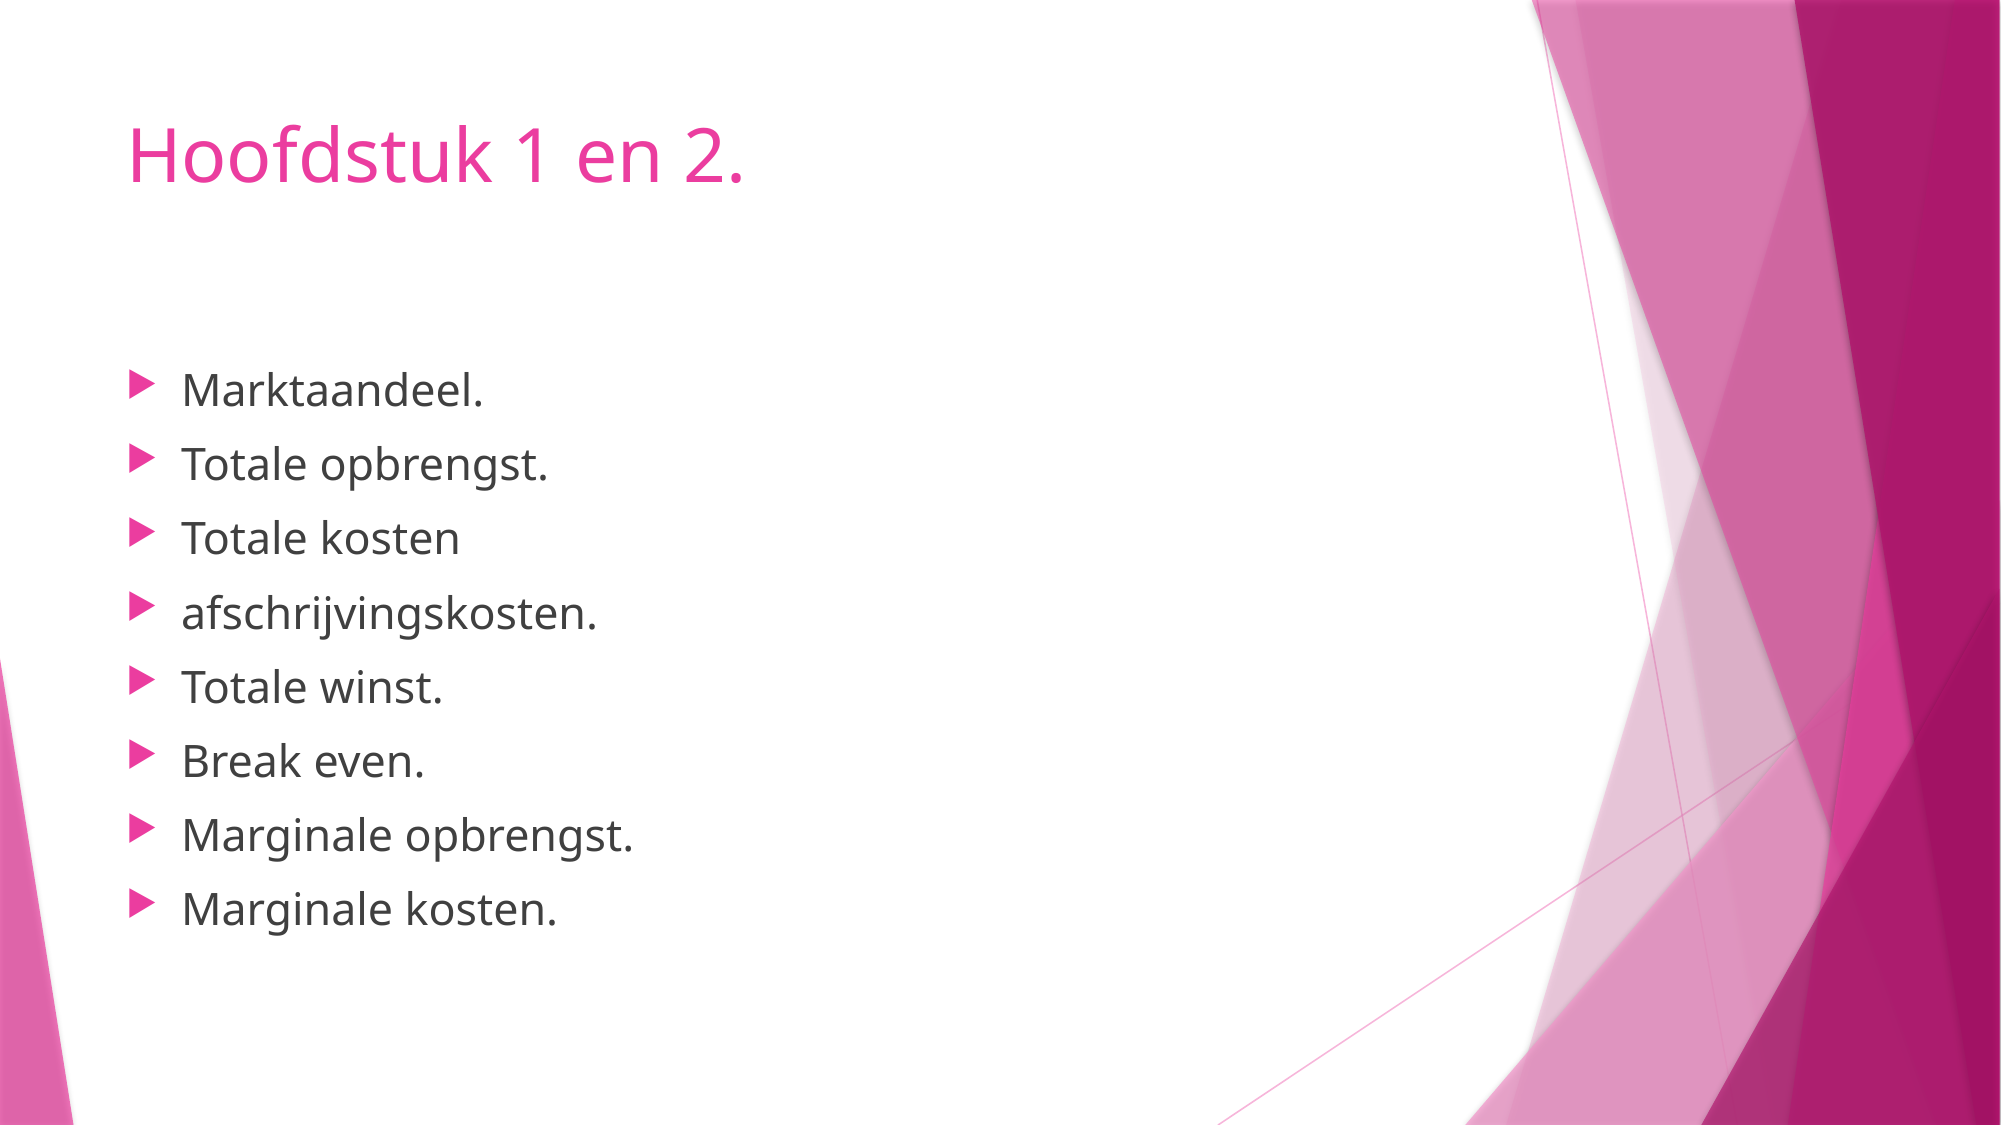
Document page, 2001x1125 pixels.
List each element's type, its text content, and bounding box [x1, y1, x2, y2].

list Marktaandeel. Totale opbrengst. Totale kosten afschrijvingskosten. Totale winst. Break even. Marginale opbrengst. Marginale kosten. [111, 354, 1522, 992]
title Hoofdstuk 1 en 2. [111, 99, 1522, 317]
